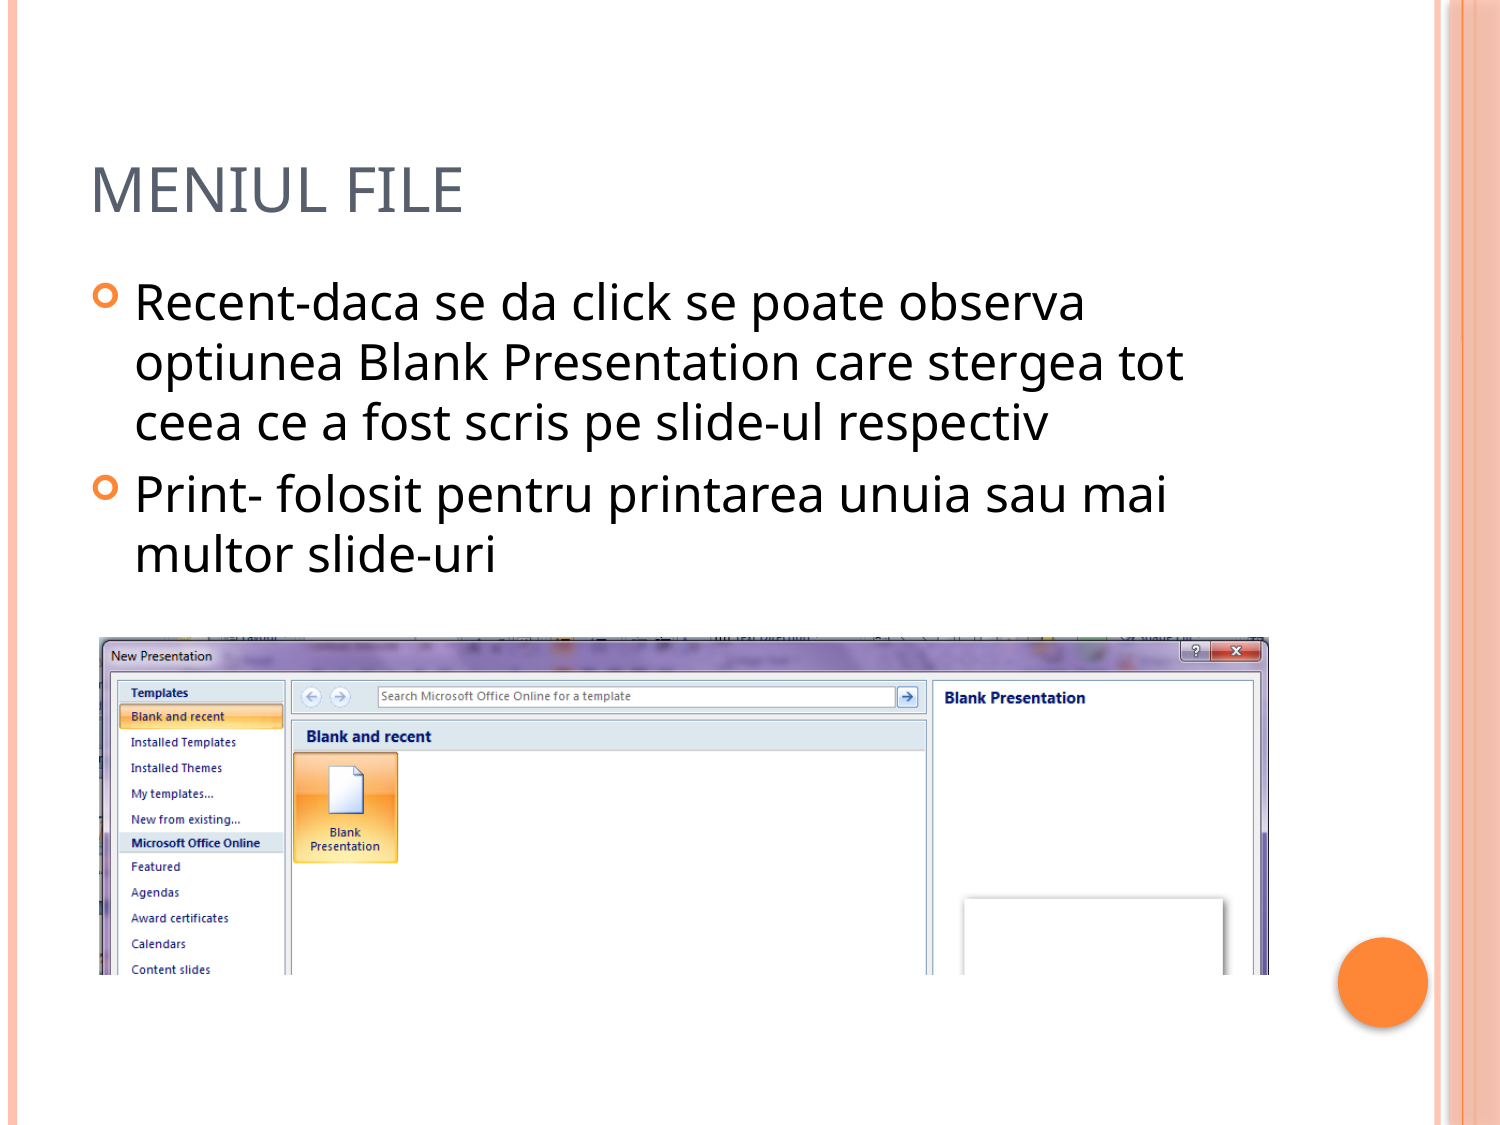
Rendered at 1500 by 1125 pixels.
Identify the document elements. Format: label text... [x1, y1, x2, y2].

list Recent-daca se da click se poate observa optiunea Blank Presentation care stergea tot ceea ce a fost scris pe slide-ul respectiv Print- folosit pentru printarea unuia sau mai multor slide-uri [75, 262, 1300, 1062]
title MENIUL FILE [75, 45, 1300, 233]
picture [99, 636, 1270, 976]
